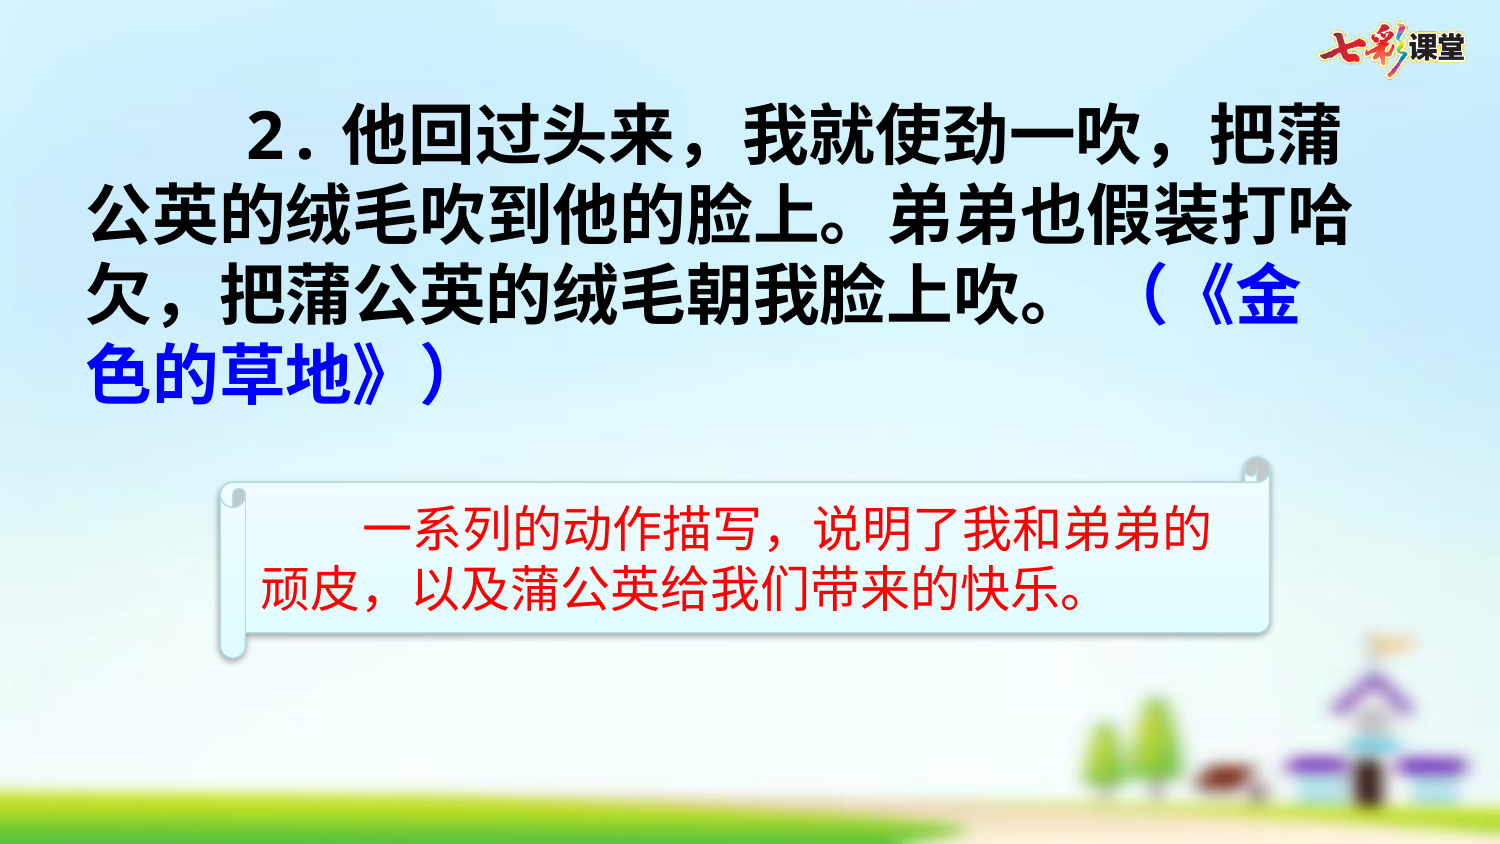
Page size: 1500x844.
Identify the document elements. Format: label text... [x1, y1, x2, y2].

text_box 2.他回过头来，我就使劲一吹，把蒲公英的绒毛吹到他的脸上。弟弟也假装打哈欠，把蒲公英的绒毛朝我脸上吹。 （《金色的草地》） [70, 85, 1376, 420]
text_box 一系列的动作描写，说明了我和弟弟的顽皮，以及蒲公英给我们带来的快乐。 [219, 456, 1271, 659]
picture [0, 0, 1500, 844]
